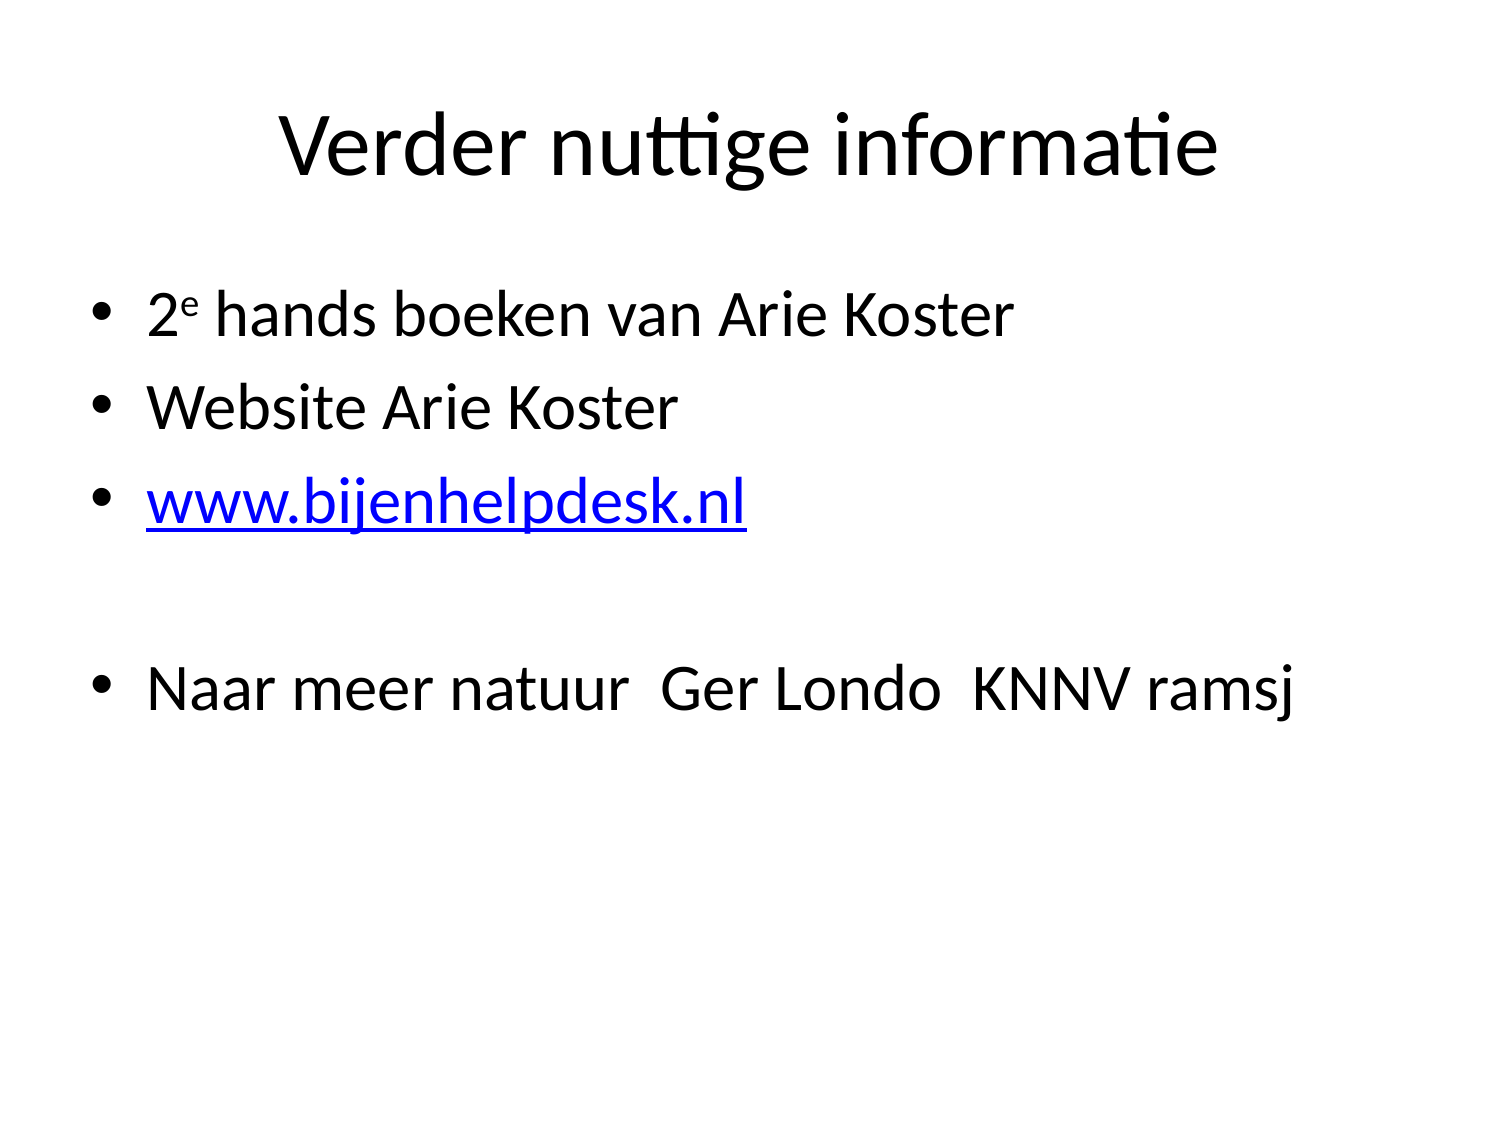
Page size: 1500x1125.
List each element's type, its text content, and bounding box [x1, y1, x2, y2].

list 2e hands boeken van Arie Koster Website Arie Koster www.bijenhelpdesk.nl Naar meer natuur Ger Londo KNNV ramsj [75, 262, 1425, 1005]
title Verder nuttige informatie [75, 45, 1425, 233]
